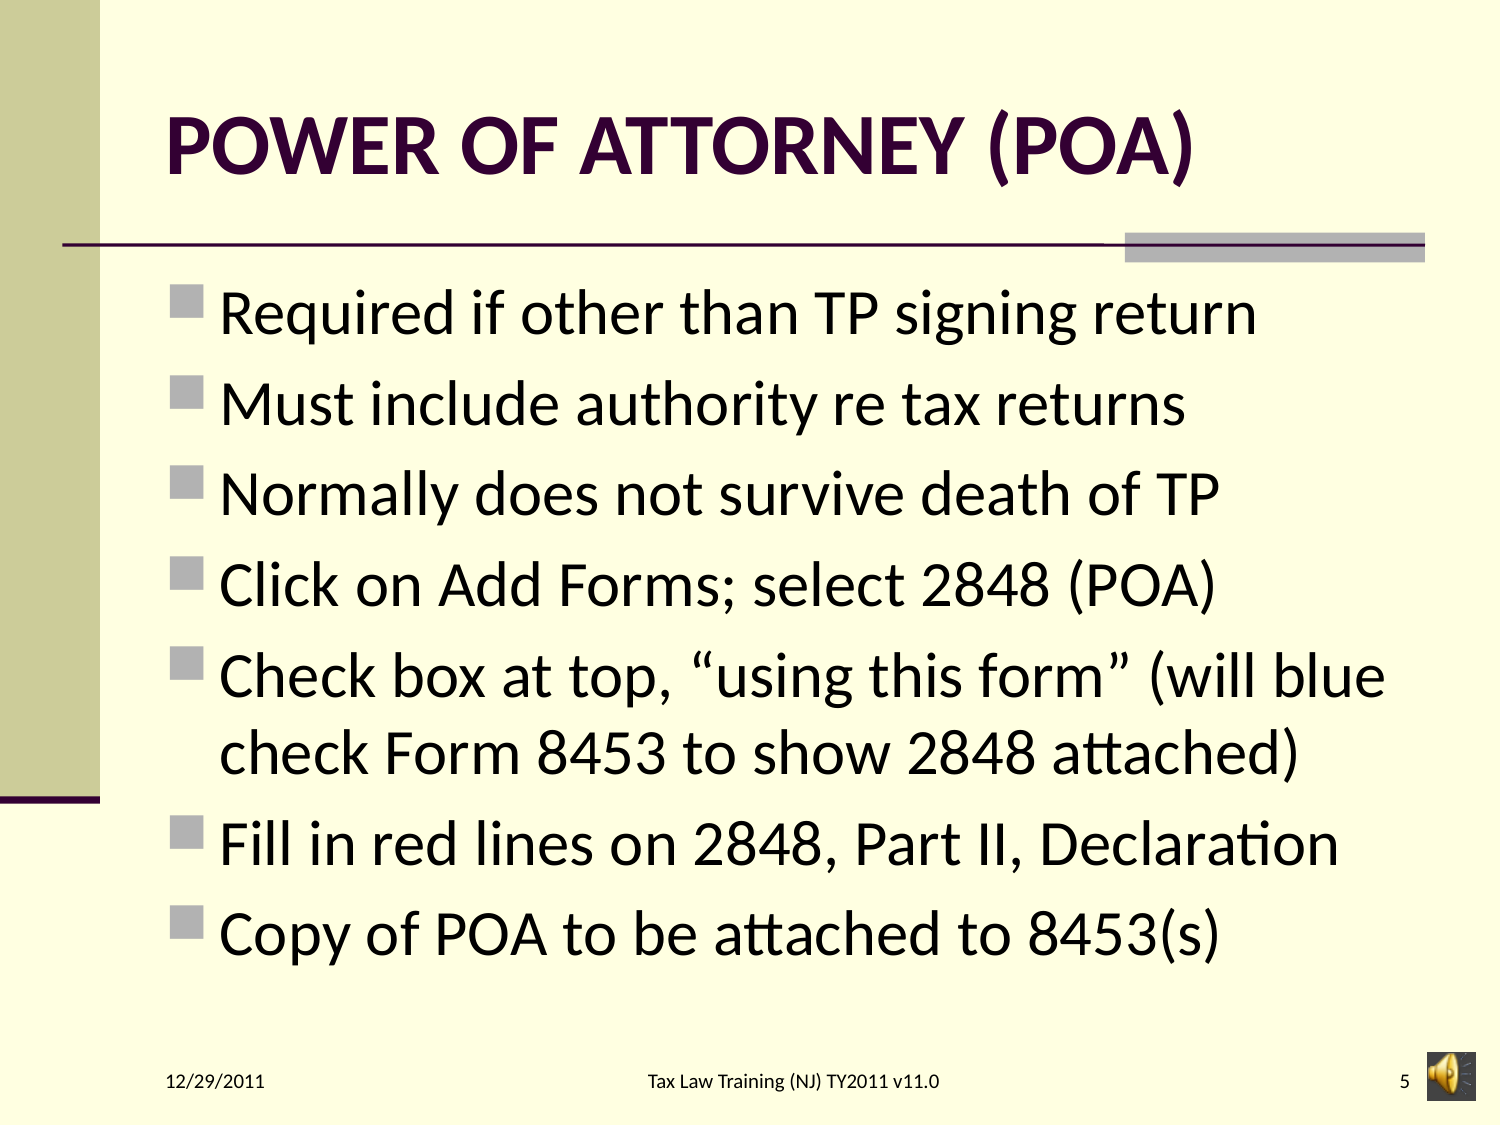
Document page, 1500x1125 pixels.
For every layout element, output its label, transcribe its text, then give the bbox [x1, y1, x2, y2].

picture [1426, 1051, 1477, 1102]
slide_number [149, 1050, 476, 1101]
list Required if other than TP signing return Must include authority re tax returns Normally does not survive death of TP Click on Add Forms; select 2848 (POA) Check box at top, “using this form” (will blue check Form 8453 to show 2848 attached) Fill in red lines on 2848, Part II, Declaration Copy of POA to be attached to 8453(s) [150, 262, 1425, 1038]
footer Tax Law Training (NJ) TY2011 v11.0 [549, 1049, 1038, 1101]
title POWER OF ATTORNEY (POA) [150, 45, 1425, 234]
slide_number 5 [1112, 1049, 1426, 1101]
